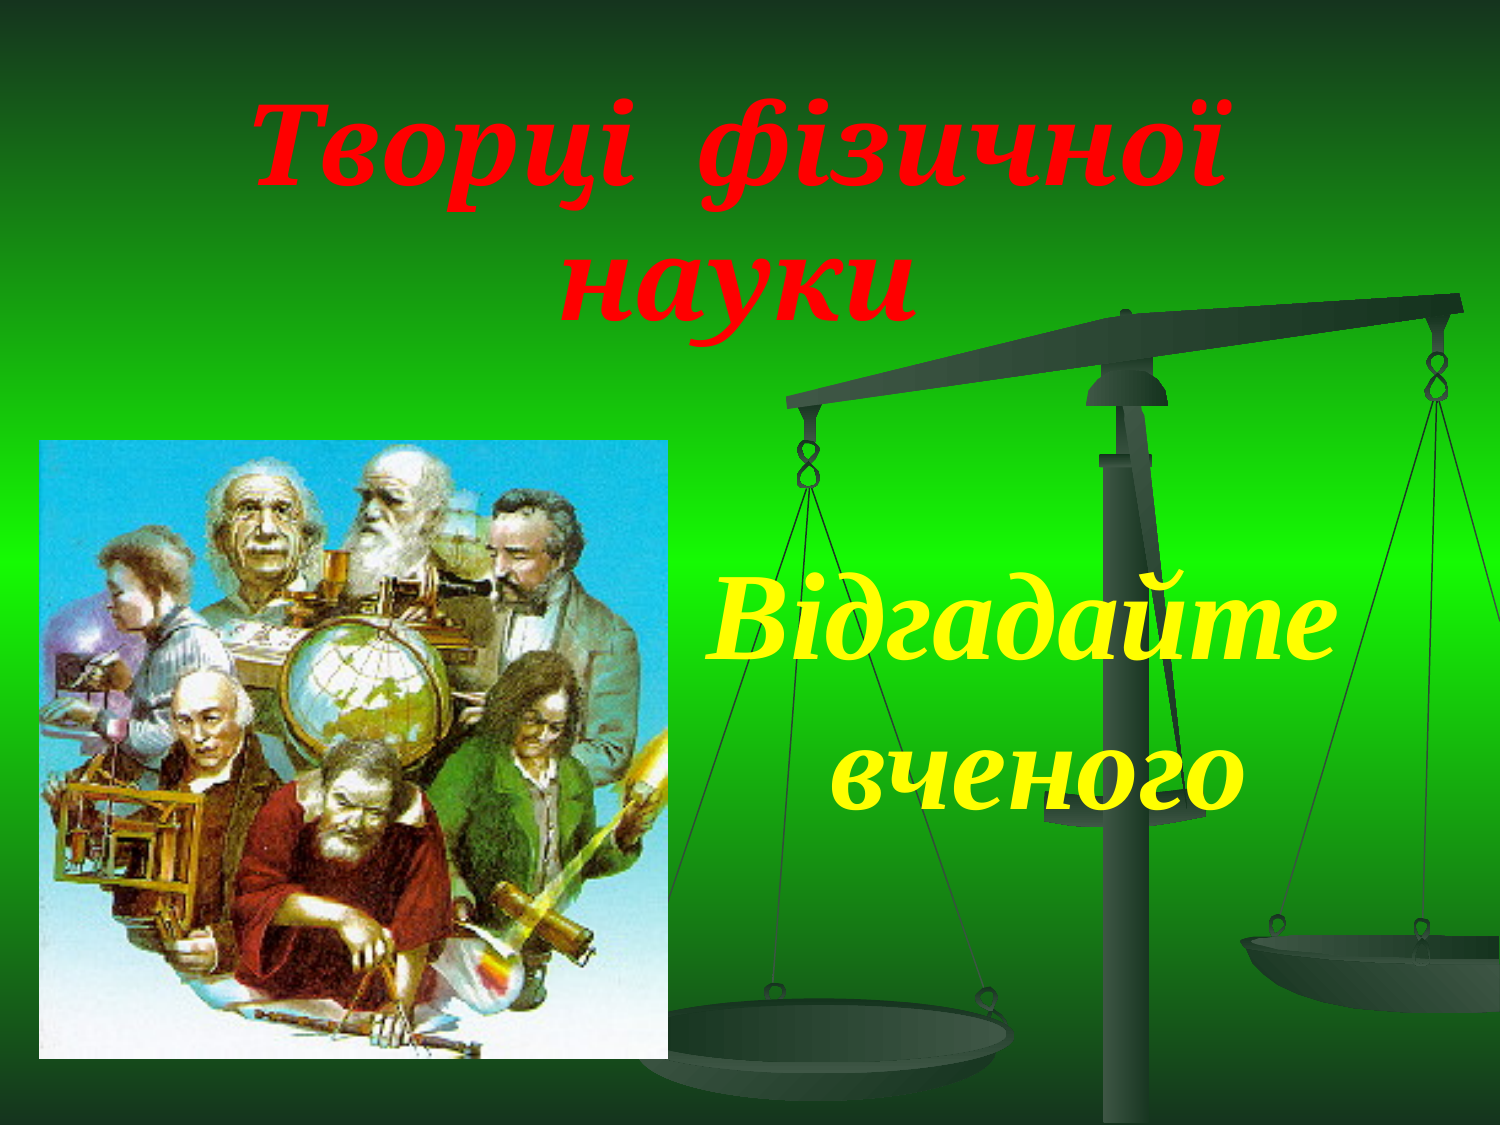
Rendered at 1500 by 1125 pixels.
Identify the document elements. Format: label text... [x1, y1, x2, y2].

title Творці фізичної науки [100, 42, 1376, 350]
picture [39, 440, 668, 1059]
subtitle Відгадайте вченого [690, 527, 1388, 1083]
